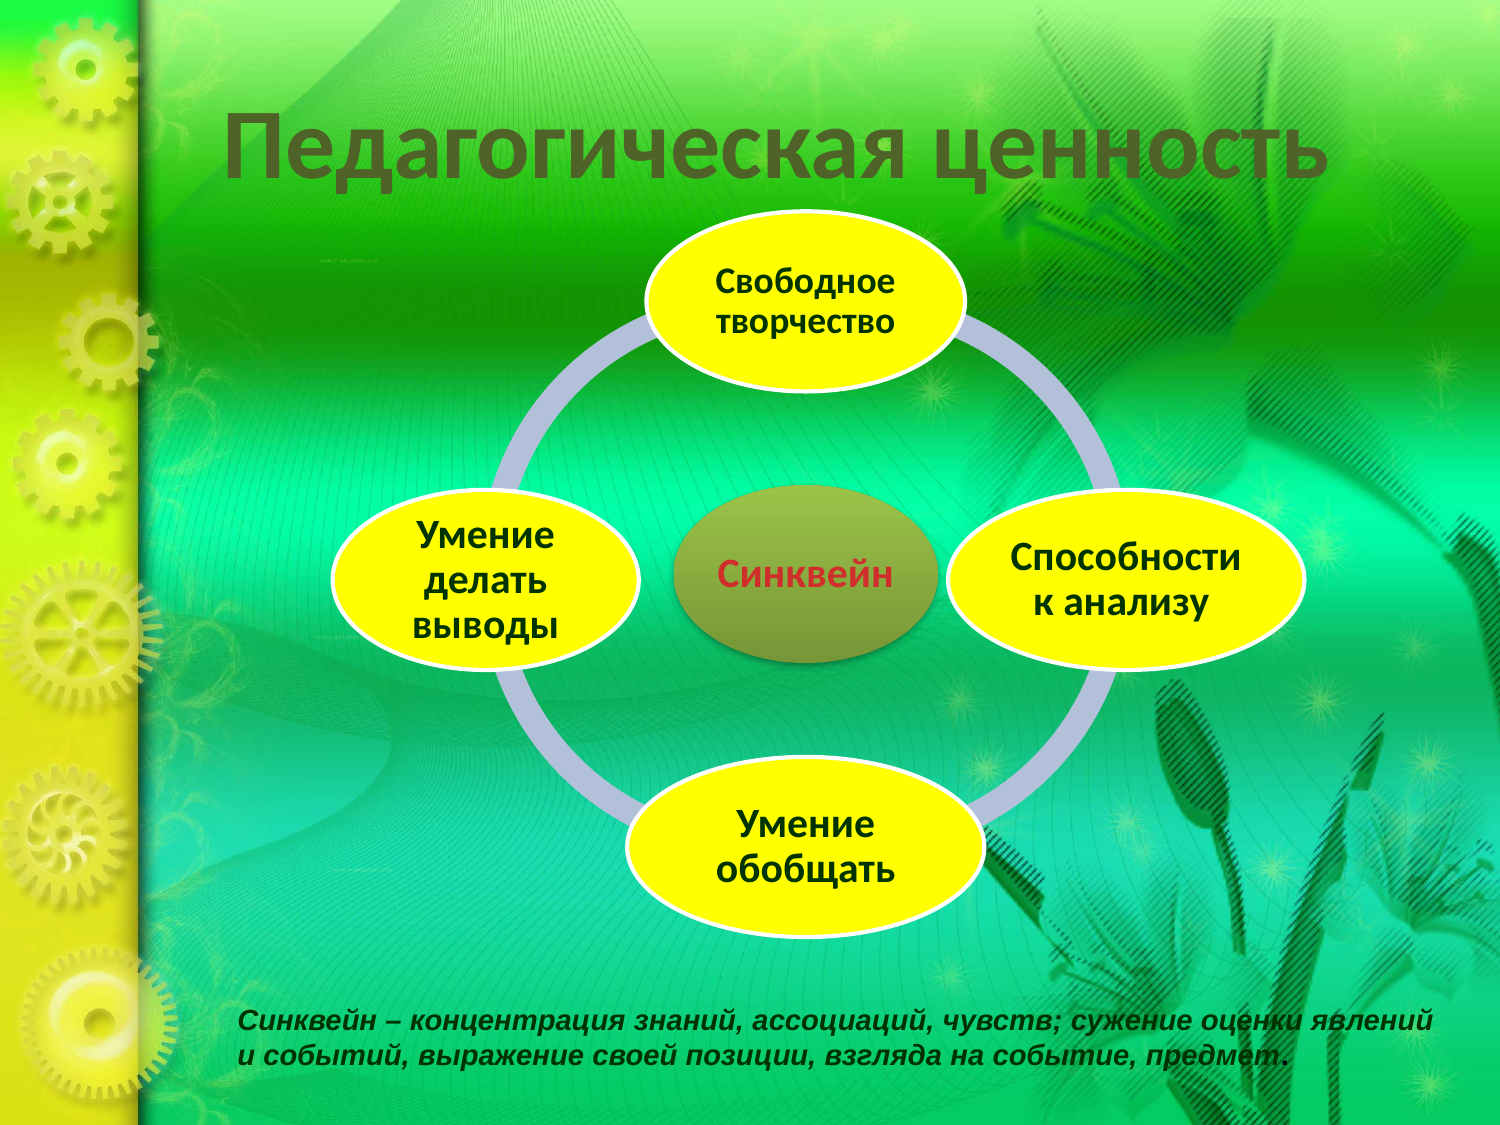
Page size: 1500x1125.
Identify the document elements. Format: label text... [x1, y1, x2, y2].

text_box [245, 210, 1391, 938]
picture [0, 0, 1500, 1125]
text_box Синквейн – концентрация знаний, ассоциаций, чувств; сужение оценки явлений и событий, выражение своей позиции, взгляда на событие, предмет. [222, 993, 1453, 1114]
title Педагогическая ценность [128, 45, 1425, 233]
